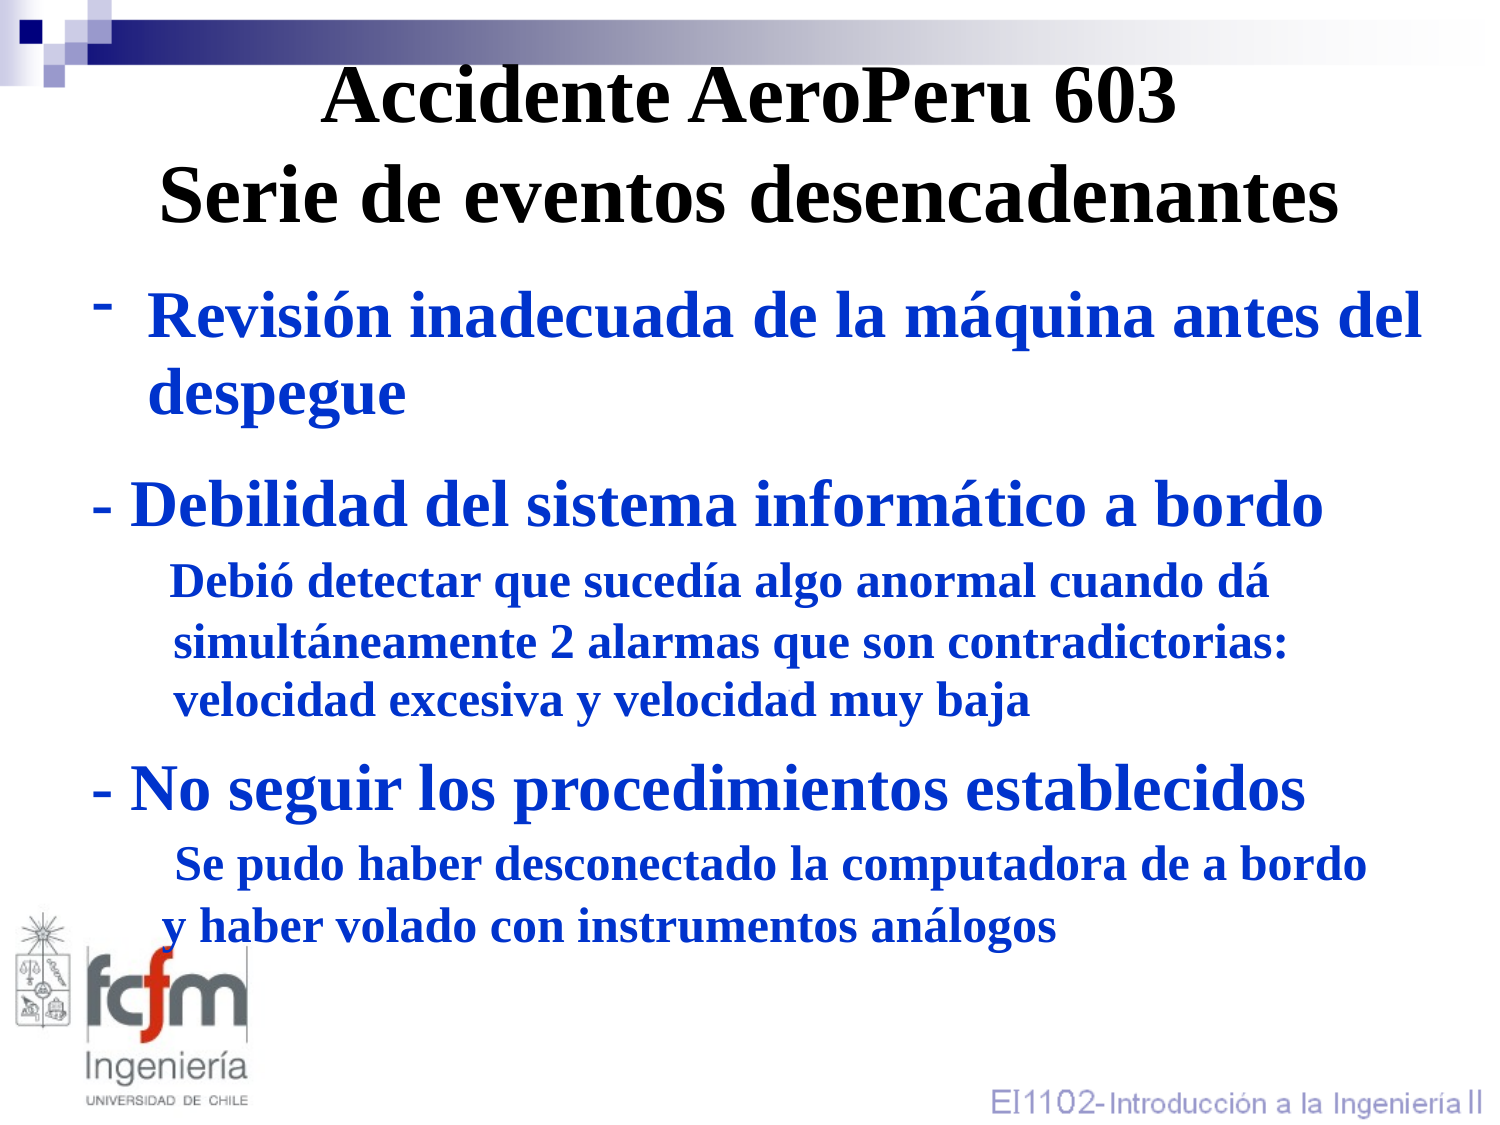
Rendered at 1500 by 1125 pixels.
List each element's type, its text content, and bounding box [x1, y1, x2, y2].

title Accidente AeroPeru 603 Serie de eventos desencadenantes [74, 44, 1426, 233]
text_box Revisión inadecuada de la máquina antes del despegue [76, 279, 1489, 445]
text_box Debió detectar que sucedía algo anormal cuando dá simultáneamente 2 alarmas que son contradictorias: velocidad excesiva y velocidad muy baja [64, 538, 1447, 717]
picture [0, 0, 1500, 1125]
text_box - No seguir los procedimientos establecidos [76, 751, 1424, 822]
text_box Se pudo haber desconectado la computadora de a bordo y haber volado con instrumentos análogos [53, 822, 1436, 1000]
text_box - Debilidad del sistema informático a bordo [76, 467, 1424, 551]
